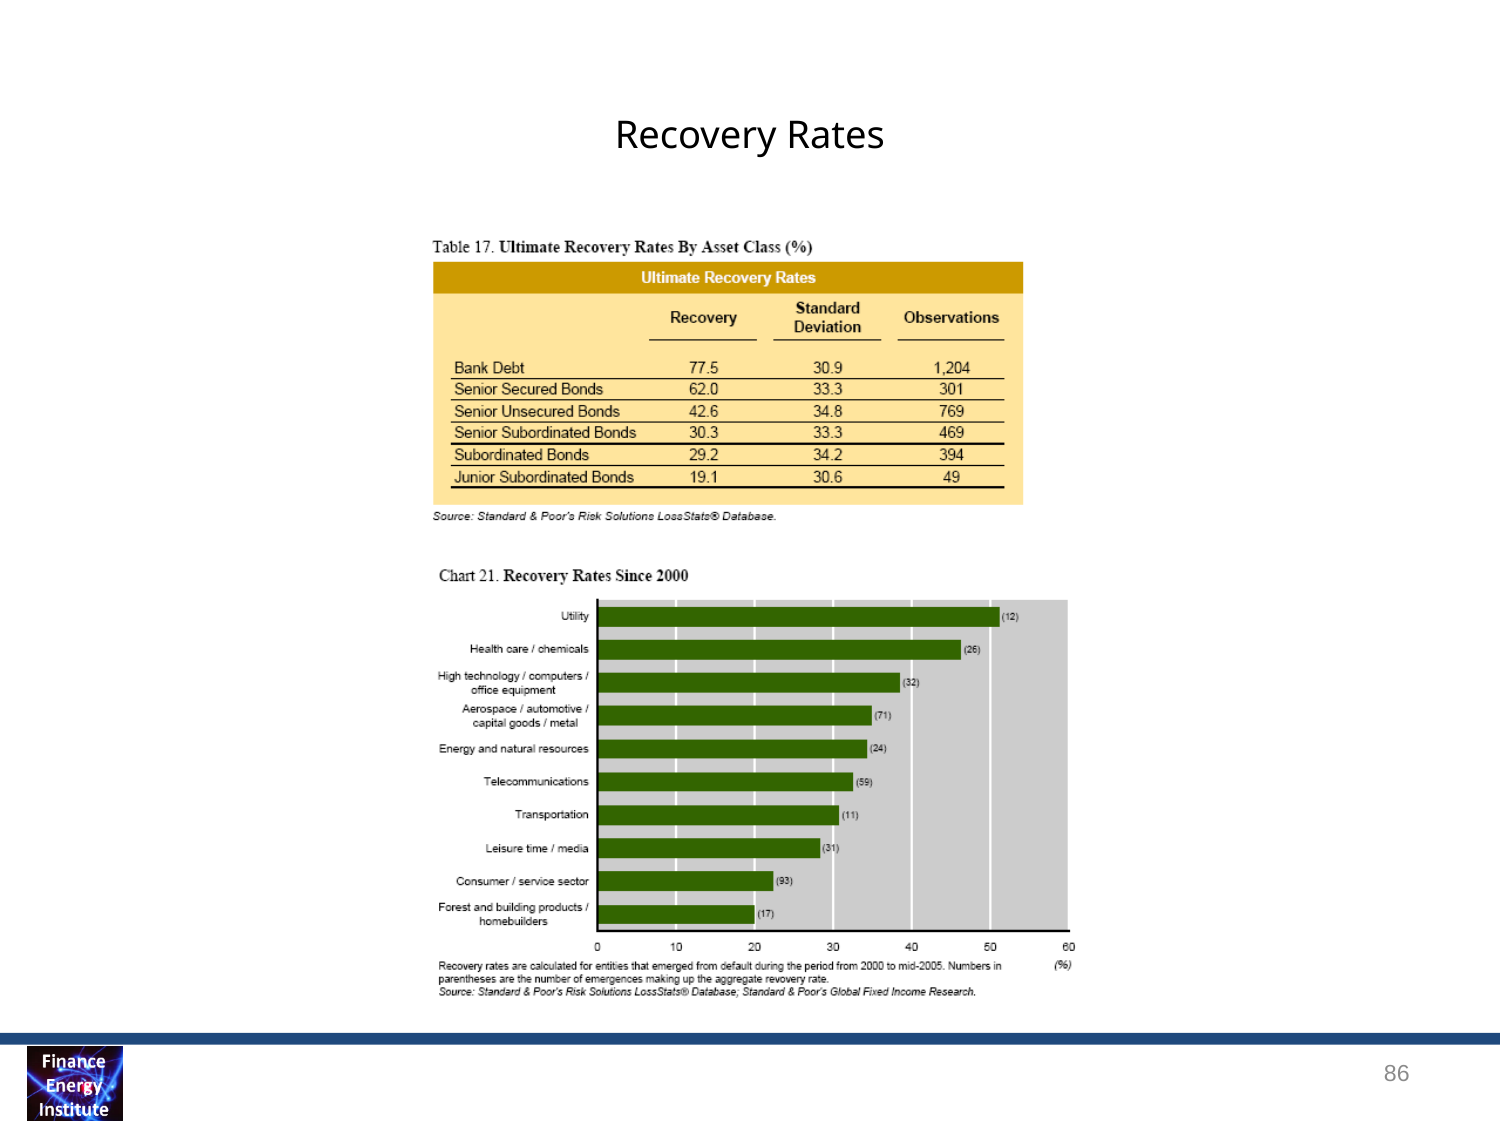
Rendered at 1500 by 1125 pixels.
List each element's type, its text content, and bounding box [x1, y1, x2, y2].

picture [27, 1046, 123, 1121]
title Recovery Rates [70, 56, 1430, 164]
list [363, 222, 1137, 1032]
slide_number 86 [1074, 1042, 1425, 1103]
